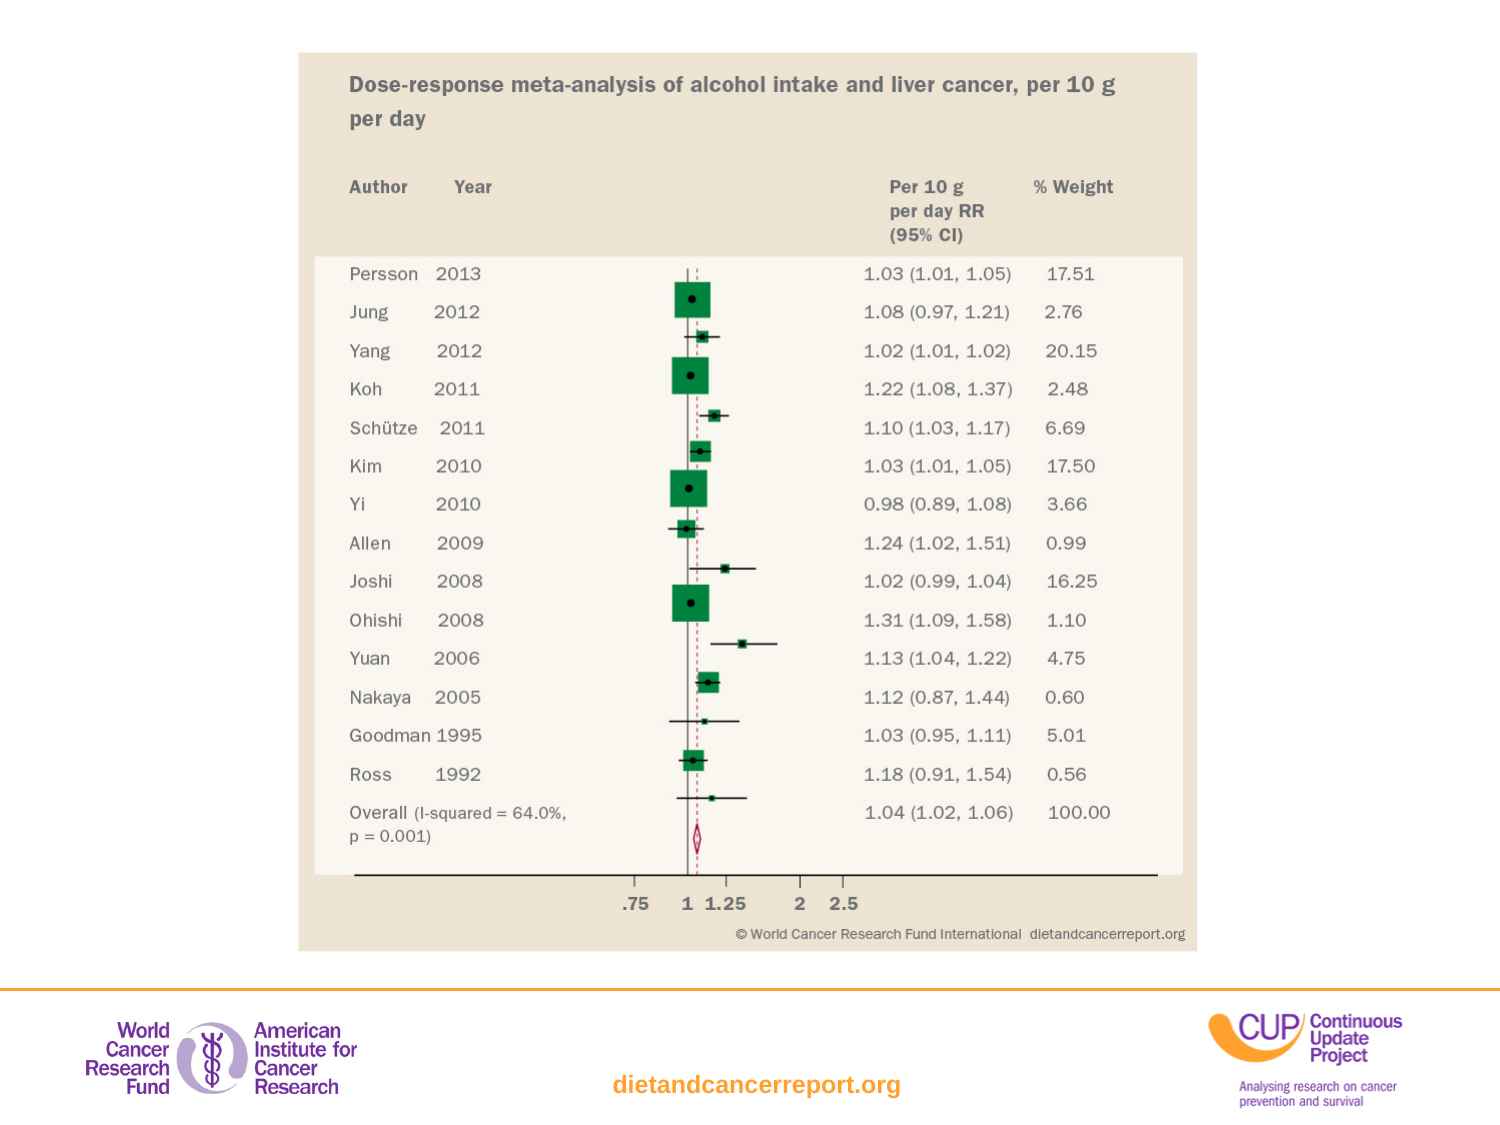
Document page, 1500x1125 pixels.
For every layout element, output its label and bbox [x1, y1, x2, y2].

picture [269, 23, 1227, 981]
picture [86, 1022, 357, 1094]
picture [1207, 1013, 1403, 1109]
